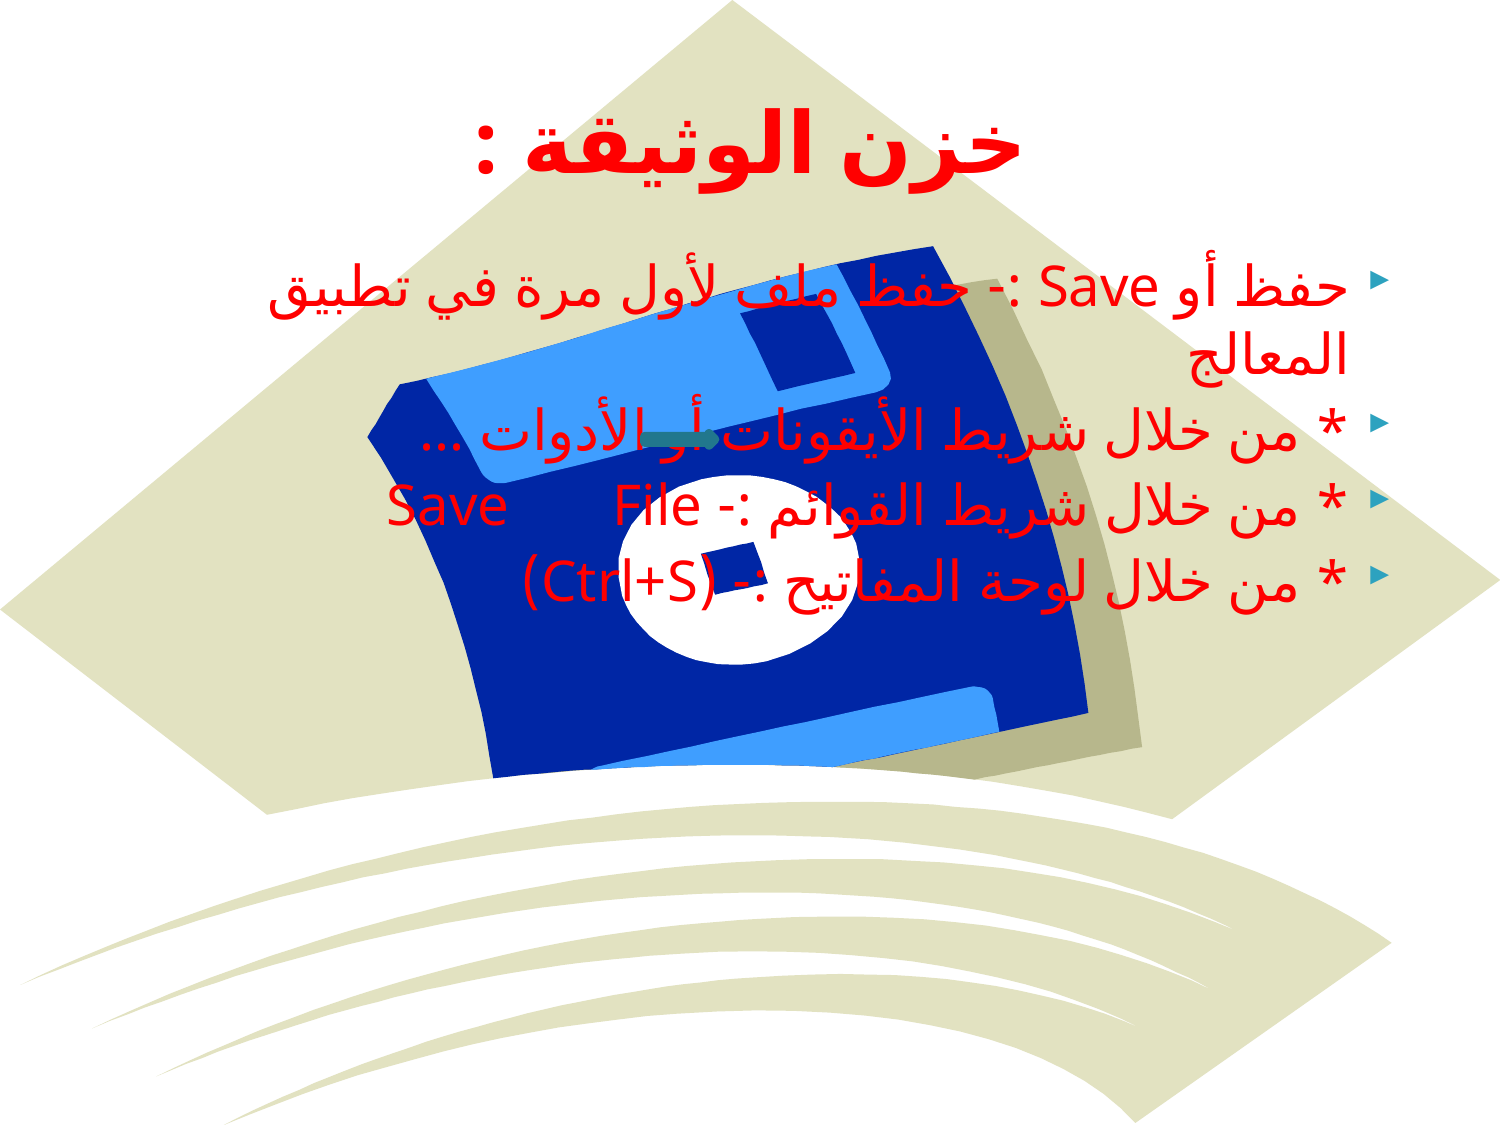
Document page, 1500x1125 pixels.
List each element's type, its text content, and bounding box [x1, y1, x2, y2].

text_box [640, 429, 720, 450]
list حفظ أو Save :- حفظ ملف لأول مرة في تطبيق المعالج * من خلال شريط الأيقونات أو الأدوات ... * من خلال شريط القوائم :- Save File * من خلال لوحة المفاتيح :- (Ctrl+S) [75, 243, 1425, 986]
title خزن الوثيقة : [75, 45, 1425, 233]
